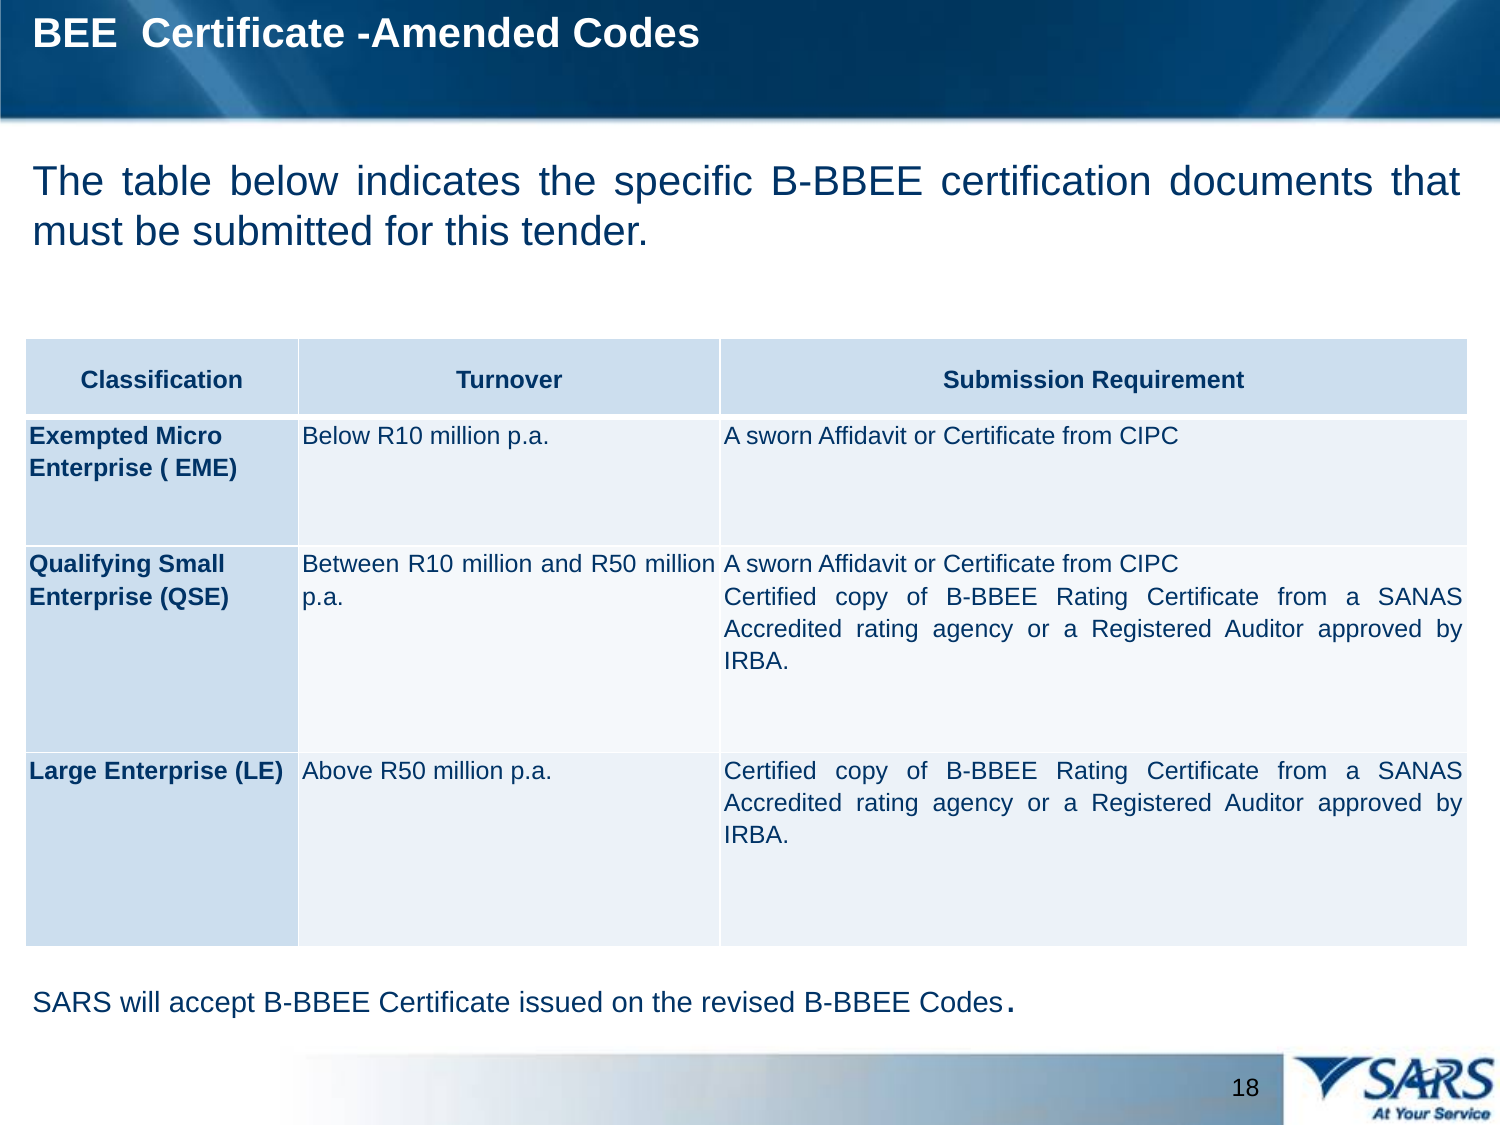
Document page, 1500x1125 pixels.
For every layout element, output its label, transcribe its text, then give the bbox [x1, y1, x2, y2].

table_cell Below R10 million p.a. [299, 420, 719, 545]
table_cell Qualifying Small Enterprise (QSE) [26, 547, 298, 752]
table_header Turnover [299, 339, 719, 414]
table_cell Above R50 million p.a. [299, 753, 719, 946]
text_box The table below indicates the specific B-BBEE certification documents that must be submitted for this tender. SARS will accept B-BBEE Certificate issued on the revised B-BBEE Codes. [17, 146, 1476, 1029]
table_cell A sworn Affidavit or Certificate from CIPC [721, 420, 1467, 545]
table_cell A sworn Affidavit or Certificate from CIPC Certified copy of B-BBEE Rating Certificate from a SANAS Accredited rating agency or a Registered Auditor approved by IRBA. [721, 547, 1467, 752]
table_cell Exempted Micro Enterprise ( EME) [26, 420, 298, 545]
table_header Classification [26, 339, 298, 414]
table_cell Between R10 million and R50 million p.a. [299, 547, 719, 752]
table_cell Certified copy of B-BBEE Rating Certificate from a SANAS Accredited rating agency or a Registered Auditor approved by IRBA. [721, 753, 1467, 946]
picture [0, 0, 1500, 1125]
table_cell Large Enterprise (LE) [26, 753, 298, 946]
text_box 18 [1216, 1063, 1288, 1116]
table_header Submission Requirement [721, 339, 1467, 414]
title BEE Certificate -Amended Codes [31, 17, 1485, 113]
